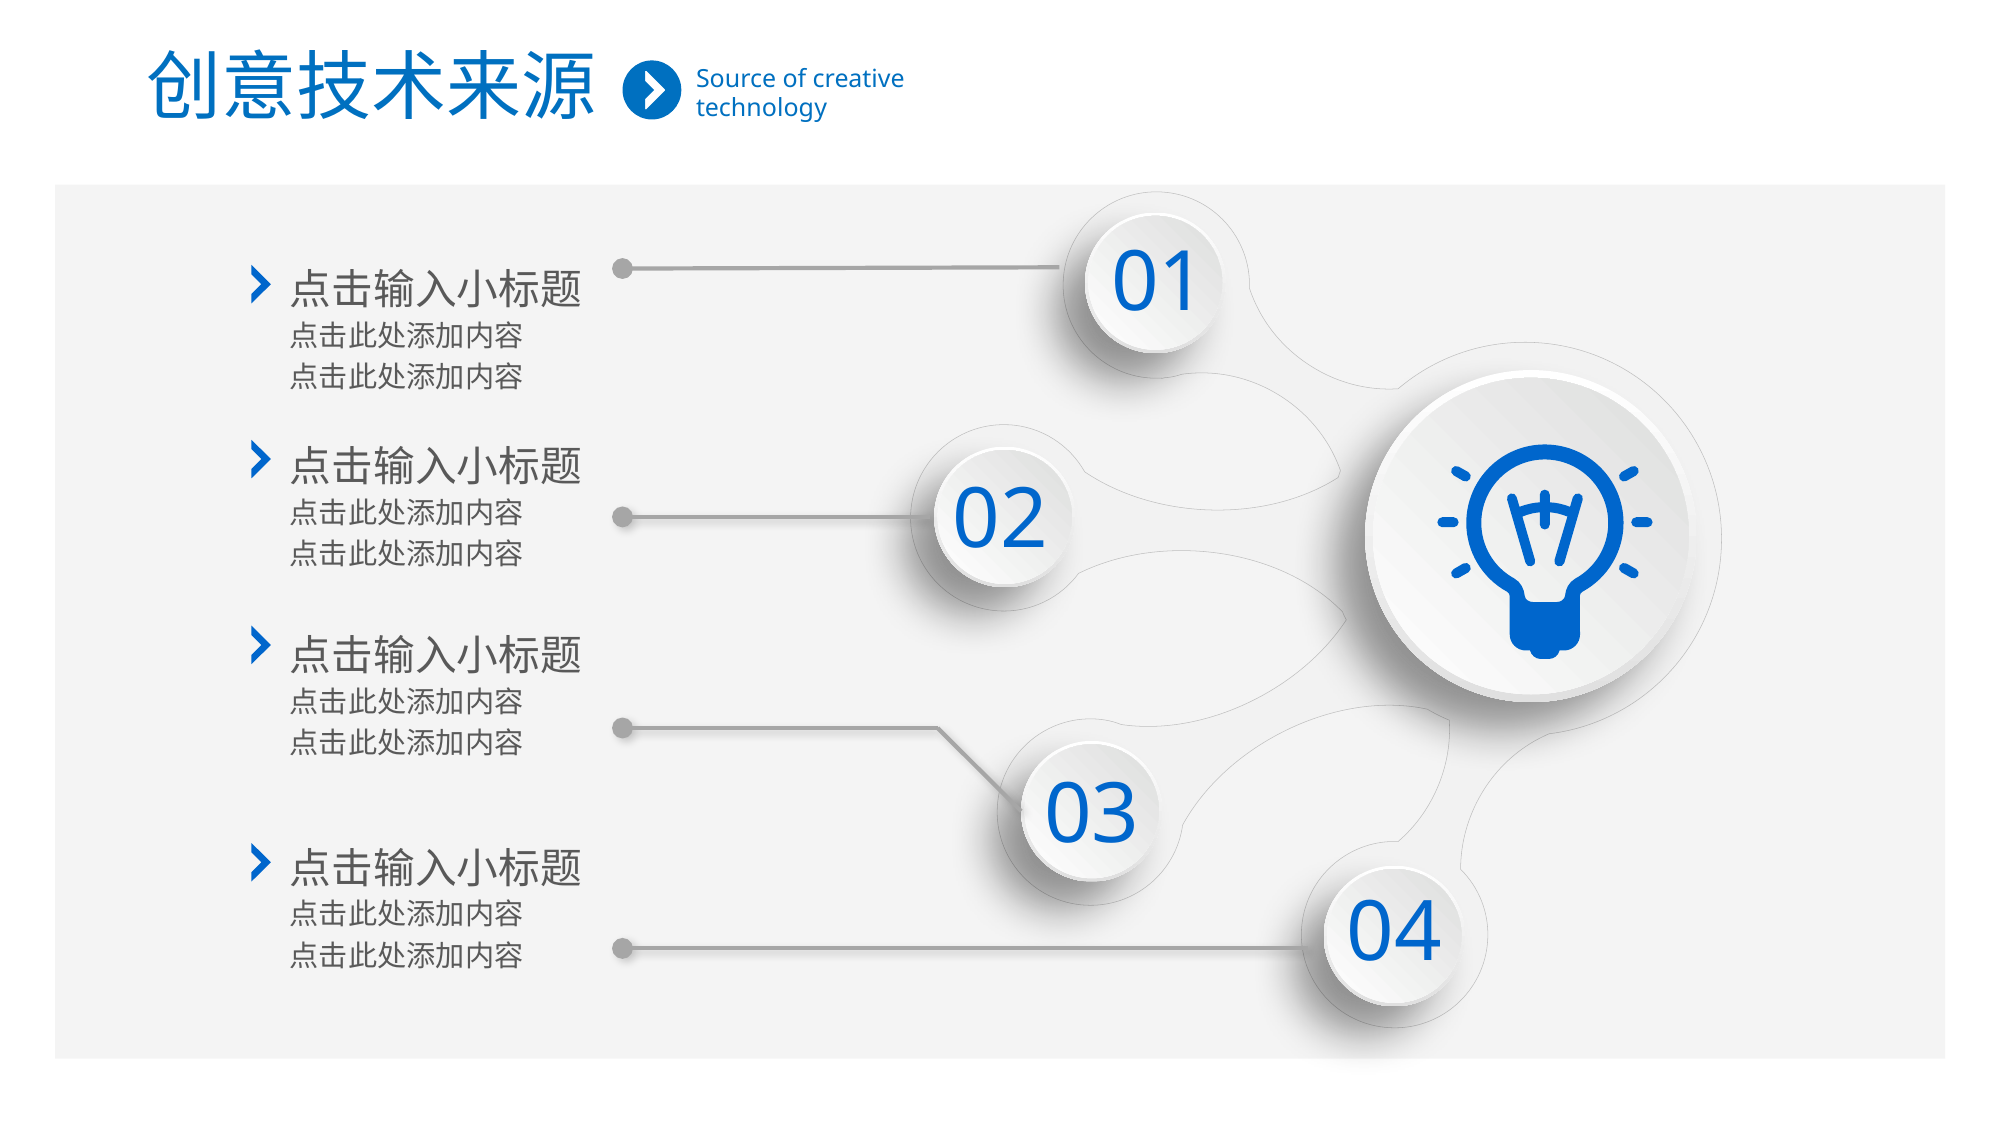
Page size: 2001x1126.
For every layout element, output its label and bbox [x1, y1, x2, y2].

text_box [251, 432, 682, 580]
text_box [1437, 444, 1653, 660]
text_box [251, 255, 682, 403]
text_box [905, 200, 1718, 1023]
text_box [53, 183, 1947, 1061]
text_box [114, 30, 1057, 138]
text_box [622, 727, 1022, 812]
text_box [251, 621, 682, 769]
text_box [251, 834, 682, 982]
